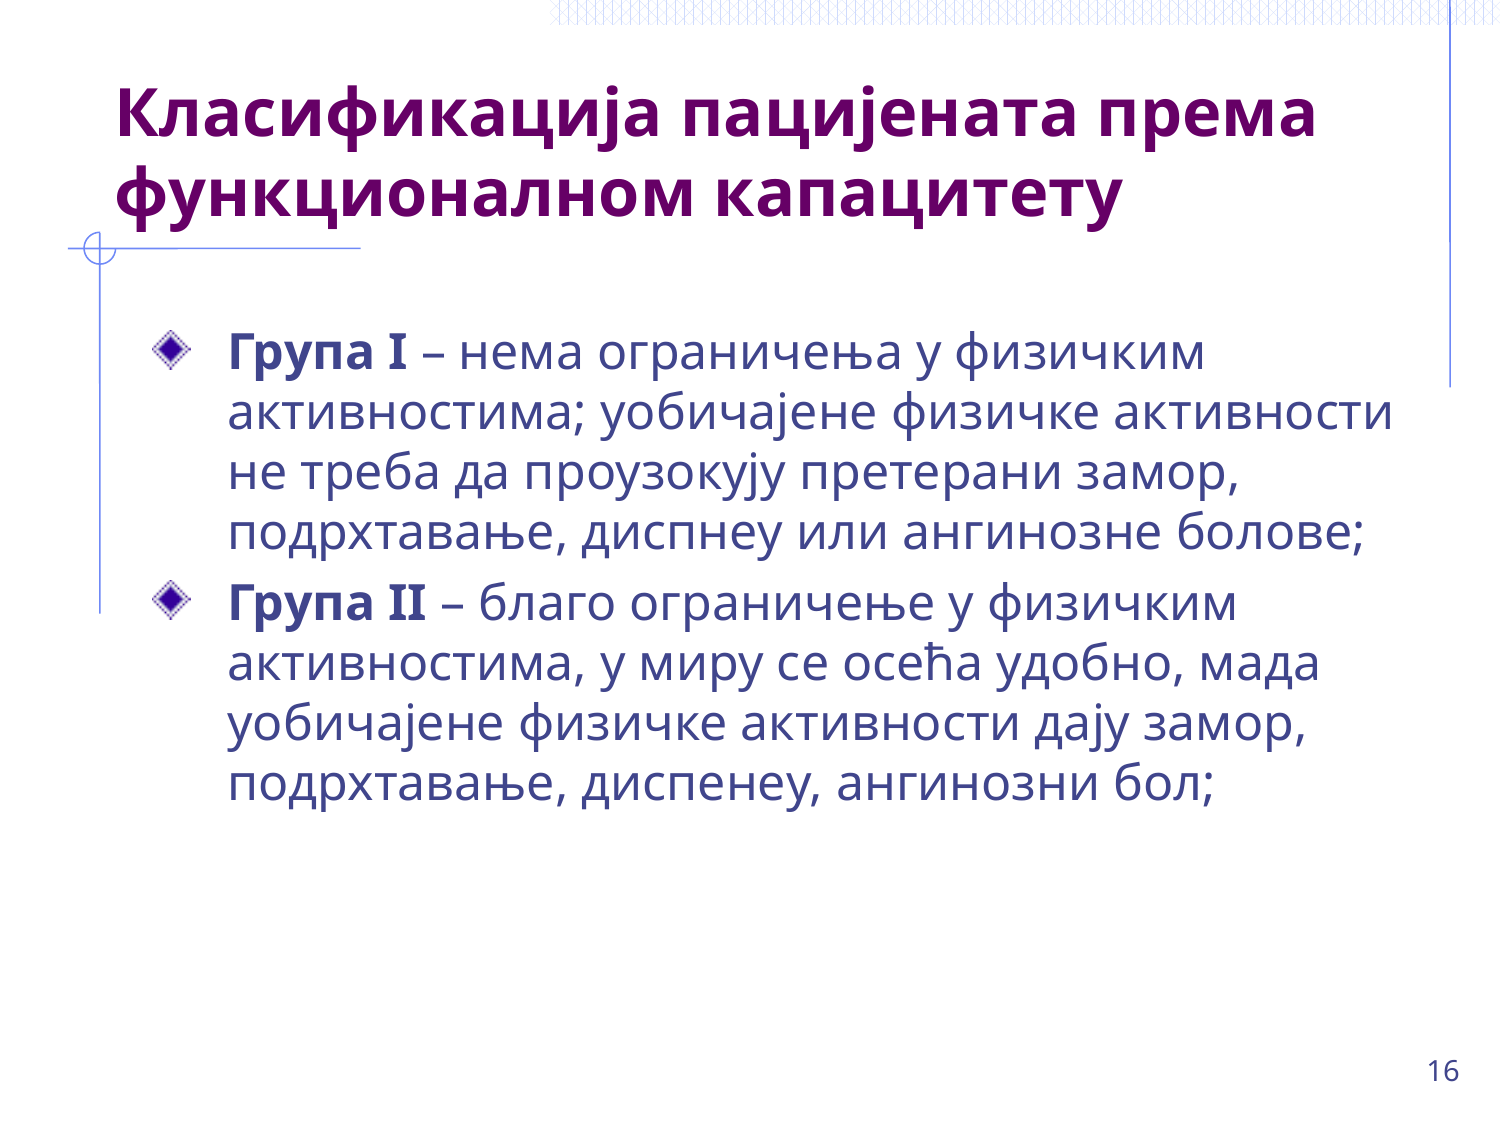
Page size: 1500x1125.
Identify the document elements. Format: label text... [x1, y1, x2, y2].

picture [152, 580, 191, 620]
picture [152, 330, 191, 370]
title Класификација пацијената према функционалном капацитету [99, 49, 1376, 238]
slide_number 16 [1162, 1025, 1475, 1100]
list Група I – нема ограничења у физичким активностима; уобичајене физичке активности не треба да проузокују претерани замор, подрхтавање, диспнеу или ангинозне болове; Група II – благо ограничење у физичким активностима, у миру се осећа удобно, мада уобичајене физичке активности дају замор, подрхтавање, диспенеу, ангинозни бол; [137, 312, 1413, 988]
